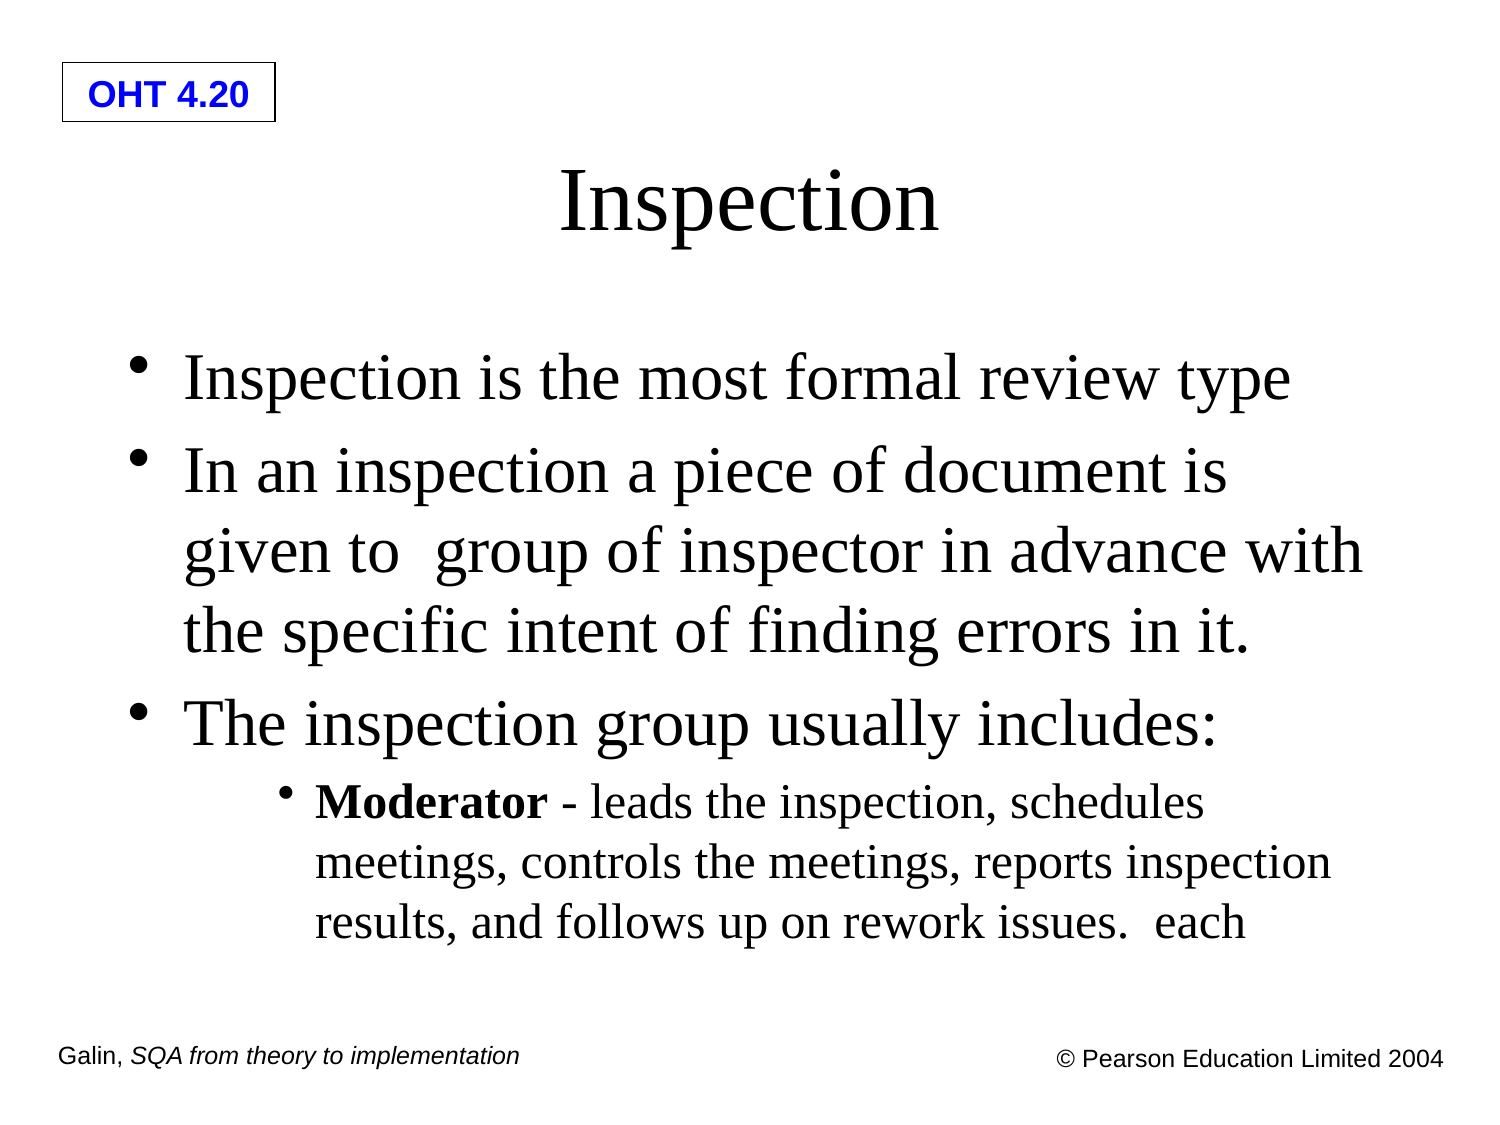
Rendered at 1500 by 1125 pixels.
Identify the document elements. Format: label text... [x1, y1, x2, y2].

list Inspection is the most formal review type In an inspection a piece of document is given to group of inspector in advance with the specific intent of finding errors in it. The inspection group usually includes: Moderator - leads the inspection, schedules meetings, controls the meetings, reports inspection results, and follows up on rework issues. each [112, 324, 1388, 1001]
title Inspection [112, 99, 1388, 288]
